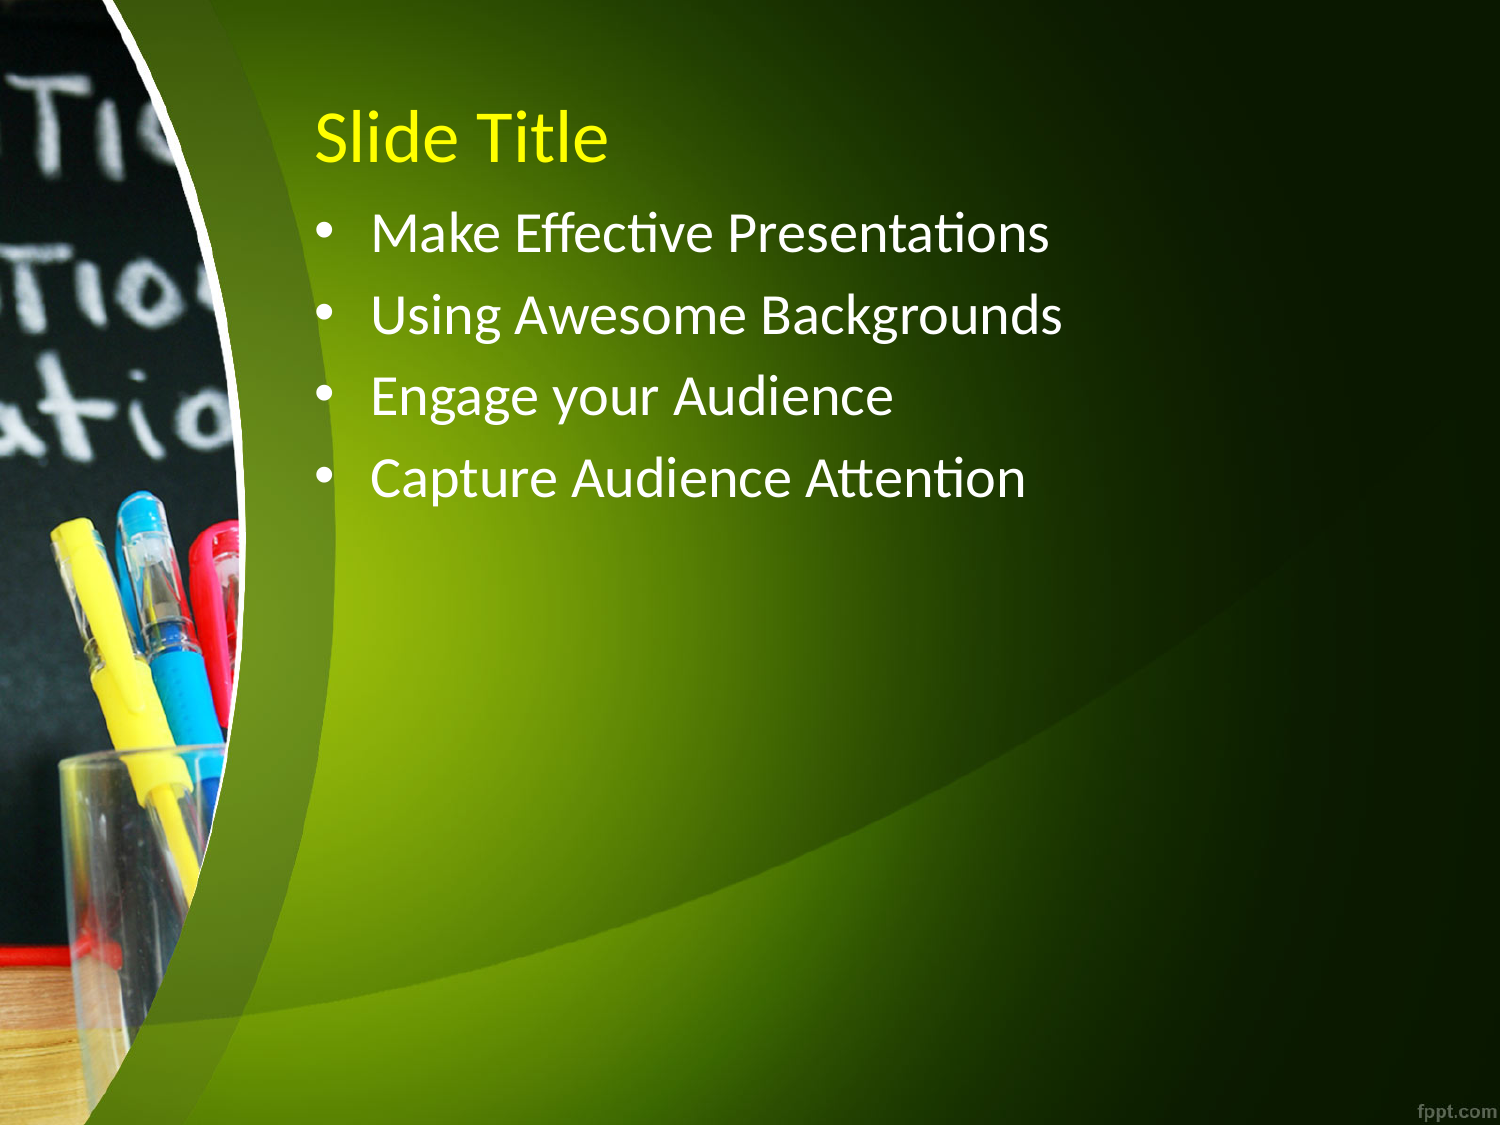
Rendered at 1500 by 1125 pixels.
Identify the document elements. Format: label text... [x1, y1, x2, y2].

list Make Effective Presentations Using Awesome Backgrounds Engage your Audience Capture Audience Attention [299, 186, 1402, 1014]
title Slide Title [299, 61, 1402, 186]
picture [0, 0, 1500, 1125]
